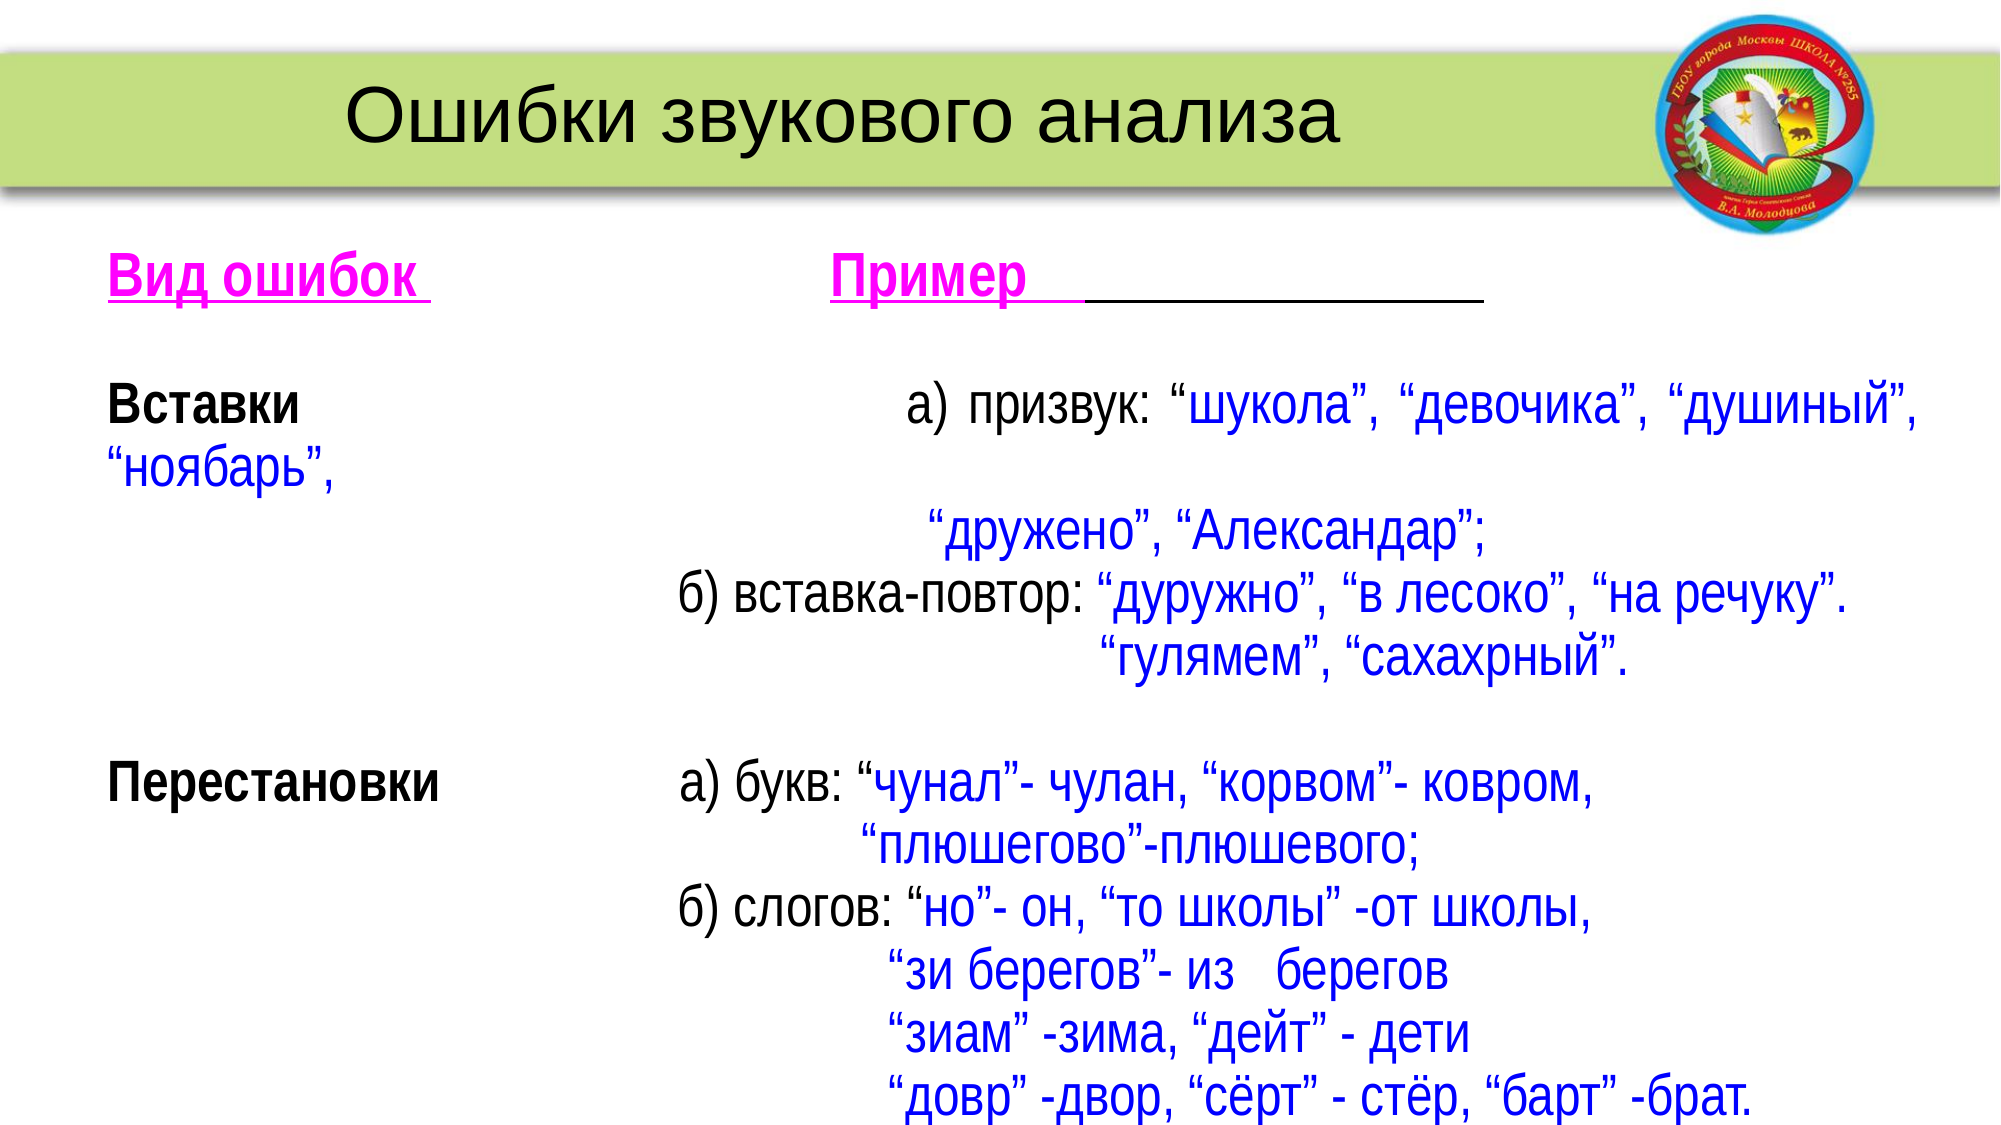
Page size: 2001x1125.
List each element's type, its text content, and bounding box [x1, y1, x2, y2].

list Вид ошибок Пример Вставки а) призвук: “шукола”, “девочика”, “душиный”, “ноябарь”, “дружено”, “Александар”; б) вставка-повтор: “дуружно”, “в лесоко”, “на речуку”. “гулямем”, “сахахрный”. Перестановки а) букв: “чунал”- чулан, “корвом”- ковром, “плюшегово”-плюшевого; б) слогов: “но”- он, “то школы” -от школы, “зи берегов”- из берегов “зиам” -зима, “дейт” - дети “довр” -двор, “сёрт” - стёр, “барт” -брат. [92, 235, 1935, 1103]
title Ошибки звукового анализа [53, 52, 1632, 182]
picture [0, 0, 2001, 1125]
